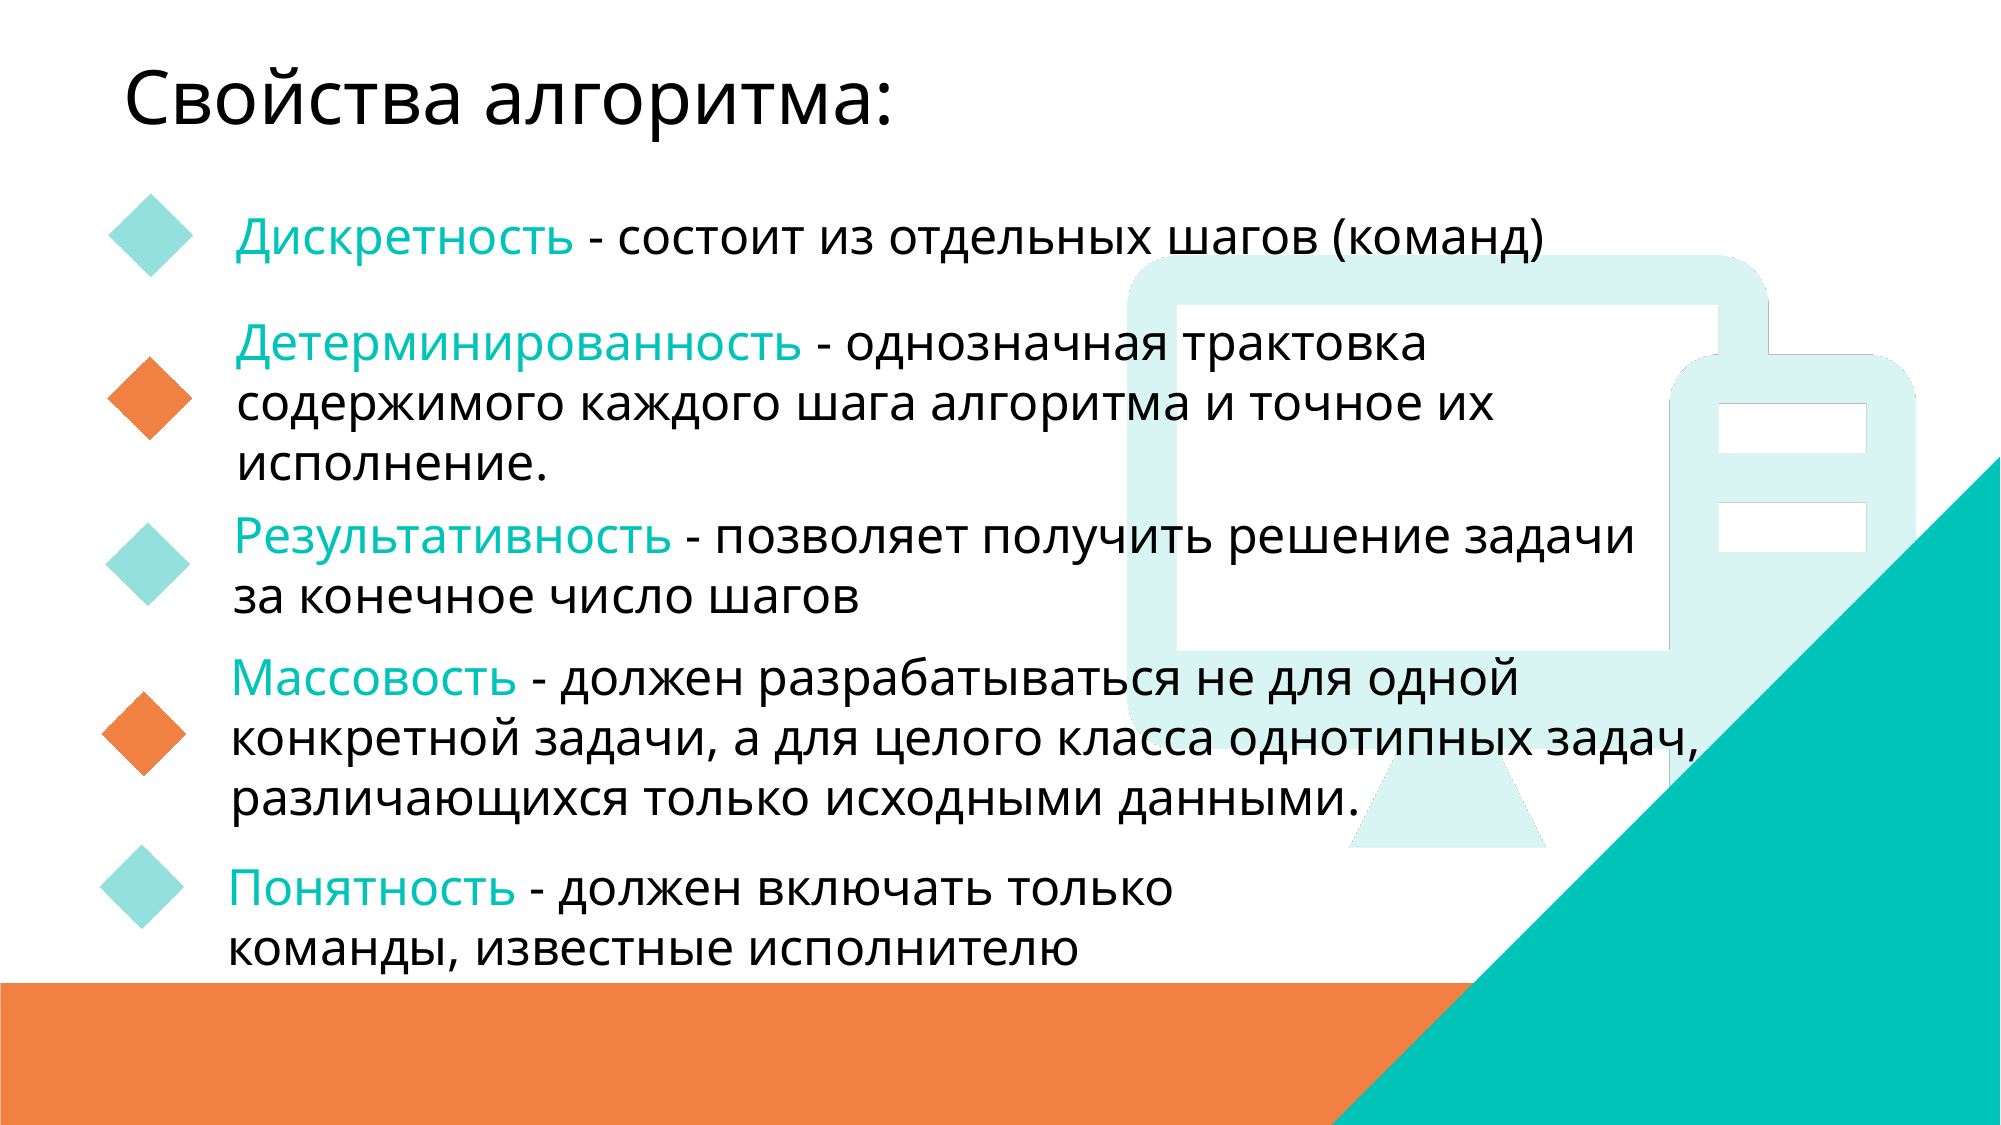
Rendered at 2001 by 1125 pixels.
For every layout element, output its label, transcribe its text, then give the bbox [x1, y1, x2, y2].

text_box Массовость - должен разрабатываться не для одной конкретной задачи, а для целого класса однотипных задач, различающихся только исходными данными. [215, 638, 1127, 833]
picture [108, 193, 193, 277]
text_box Детерминированность - однозначная трактовка содержимого каждого шага алгоритма и точное их исполнение. [221, 303, 1127, 496]
picture [107, 356, 192, 440]
text_box Результативность - позволяет получить решение задачи за конечное число шагов [218, 496, 1127, 631]
picture [105, 522, 190, 606]
picture [99, 844, 184, 929]
picture [101, 691, 186, 776]
text_box Свойства алгоритма: [108, 42, 946, 148]
picture [0, 255, 2000, 1125]
text_box Дискретность - состоит из отдельных шагов (команд) [221, 197, 1829, 273]
text_box Понятность - должен включать только команды, известные исполнителю [212, 848, 1329, 983]
